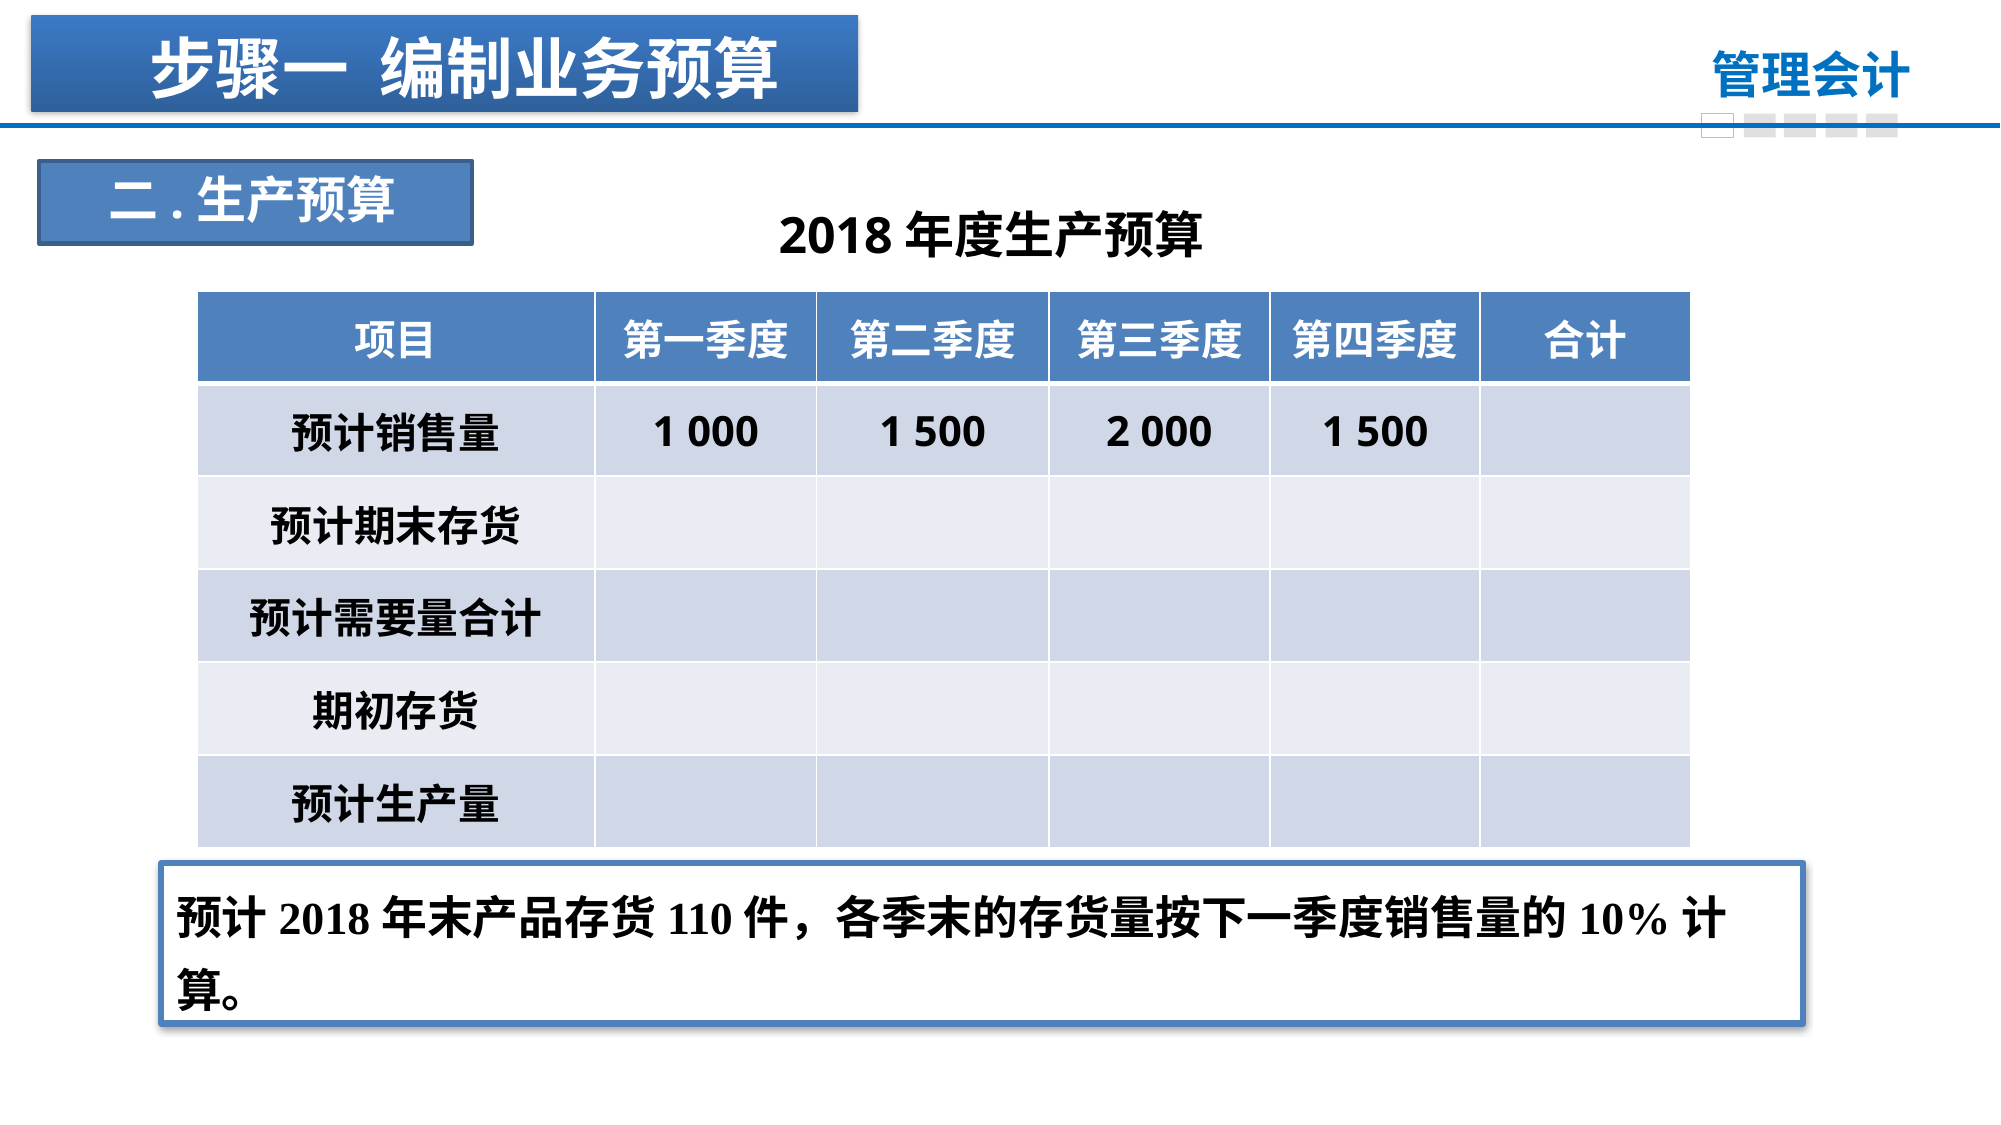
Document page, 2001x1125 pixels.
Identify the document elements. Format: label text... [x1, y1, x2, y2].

table_cell 期初存货 [198, 663, 594, 754]
text_box 预计2018年末产品存货110件，各季末的存货量按下一季度销售量的10%计算。 [158, 860, 1806, 1027]
table_header 第四季度 [1271, 292, 1479, 381]
table_header 第一季度 [596, 292, 816, 381]
text_box 2018年度生产预算 [763, 196, 1225, 271]
table_cell [596, 756, 816, 847]
table_header 第三季度 [1050, 292, 1269, 381]
table_cell 预计生产量 [198, 756, 594, 847]
table_cell [1050, 477, 1269, 568]
table_cell [1481, 386, 1690, 475]
table_cell [1271, 570, 1479, 661]
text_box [31, 14, 859, 117]
table_cell [817, 663, 1048, 754]
table_cell 2 000 [1050, 386, 1269, 475]
table_cell [596, 477, 816, 568]
table_cell 1 000 [596, 386, 816, 475]
table_cell [1050, 570, 1269, 661]
table_cell 预计期末存货 [198, 477, 594, 568]
table_header 合计 [1481, 292, 1690, 381]
table_cell 1 500 [1271, 386, 1479, 475]
table_cell 预计需要量合计 [198, 570, 594, 661]
table_cell [1271, 756, 1479, 847]
table_cell [817, 477, 1048, 568]
table_cell 1 500 [817, 386, 1048, 475]
table_cell [1481, 663, 1690, 754]
table_cell [1481, 570, 1690, 661]
table_cell [1050, 663, 1269, 754]
table_cell [817, 570, 1048, 661]
table_header 第二季度 [817, 292, 1048, 381]
table_cell [1481, 756, 1690, 847]
table_header 项目 [198, 292, 594, 381]
table_cell [596, 570, 816, 661]
table_cell [596, 663, 816, 754]
table_cell [1050, 756, 1269, 847]
table_cell [817, 756, 1048, 847]
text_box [38, 160, 473, 244]
table_cell [1271, 477, 1479, 568]
table_cell [1271, 663, 1479, 754]
table_cell 预计销售量 [198, 386, 594, 475]
table_cell [1481, 477, 1690, 568]
